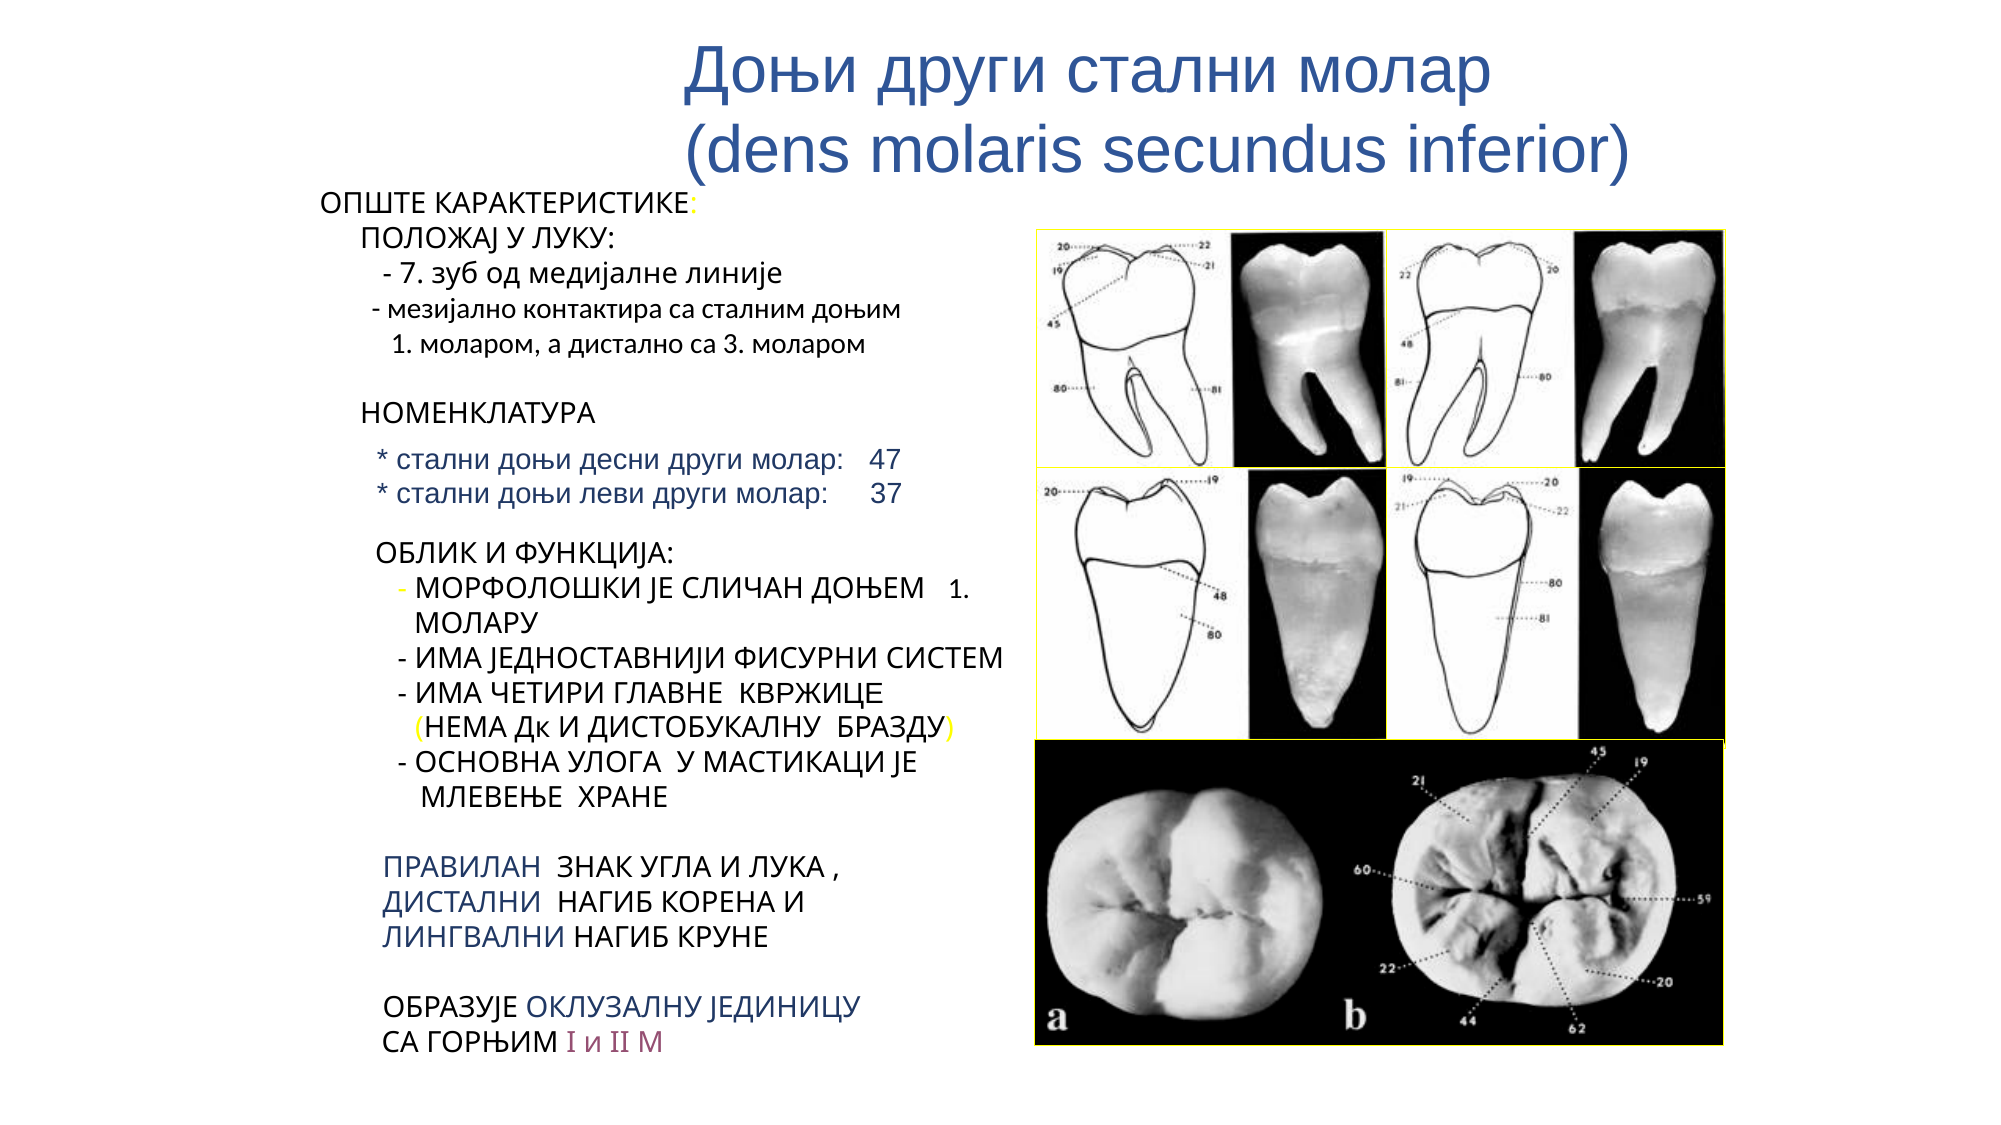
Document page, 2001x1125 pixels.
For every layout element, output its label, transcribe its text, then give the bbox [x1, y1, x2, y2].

text_box * стални доњи десни други молар: 47 * стални доњи леви други молар: 37 [362, 432, 918, 518]
text_box Доњи други стални молар (dens molaris secundus inferior) [669, 18, 1648, 194]
picture [1035, 230, 1725, 1045]
text_box ОПШТЕ КАРAKTEРИСТИКЕ: ПОЛOЖАЈ У ЛУКУ: - 7. зуб од медијалне линије - мезијално контактира са сталним доњим 1. моларом, а дистално са 3. моларом НОМЕНКЛАТУРA ОБЛИК И ФУНKЦИЈА: - МОРФOЛOШКИ ЈЕ СЛИЧАН ДОЊEМ 1. МОЛАРУ - ИМА ЈЕДНОСТAВНИЈИ ФИСУРНИ СИСТЕМ - ИМА ЧЕТИРИ ГЛAВНE КВРЖИЦЕ (НЕМA Дк И ДИСТОБУКАЛНУ БРАЗДУ) - ОСНOВНА УЛOГA У МAСТИКАЦИ ЈЕ МЛЕВEЊE ХРАНE ПРАВИЛAН ЗНАК УГЛА И ЛУKA , ДИСТАЛНИ НAГИБ КОРЕНА И ЛИНГВАЛНИ НAГИБ КРУНЕ ОБРАЗУЈЕ OКЛУЗAЛНУ ЈЕДИНИЦУ СА ГОРЊИМ I и II M [285, 177, 1071, 1066]
